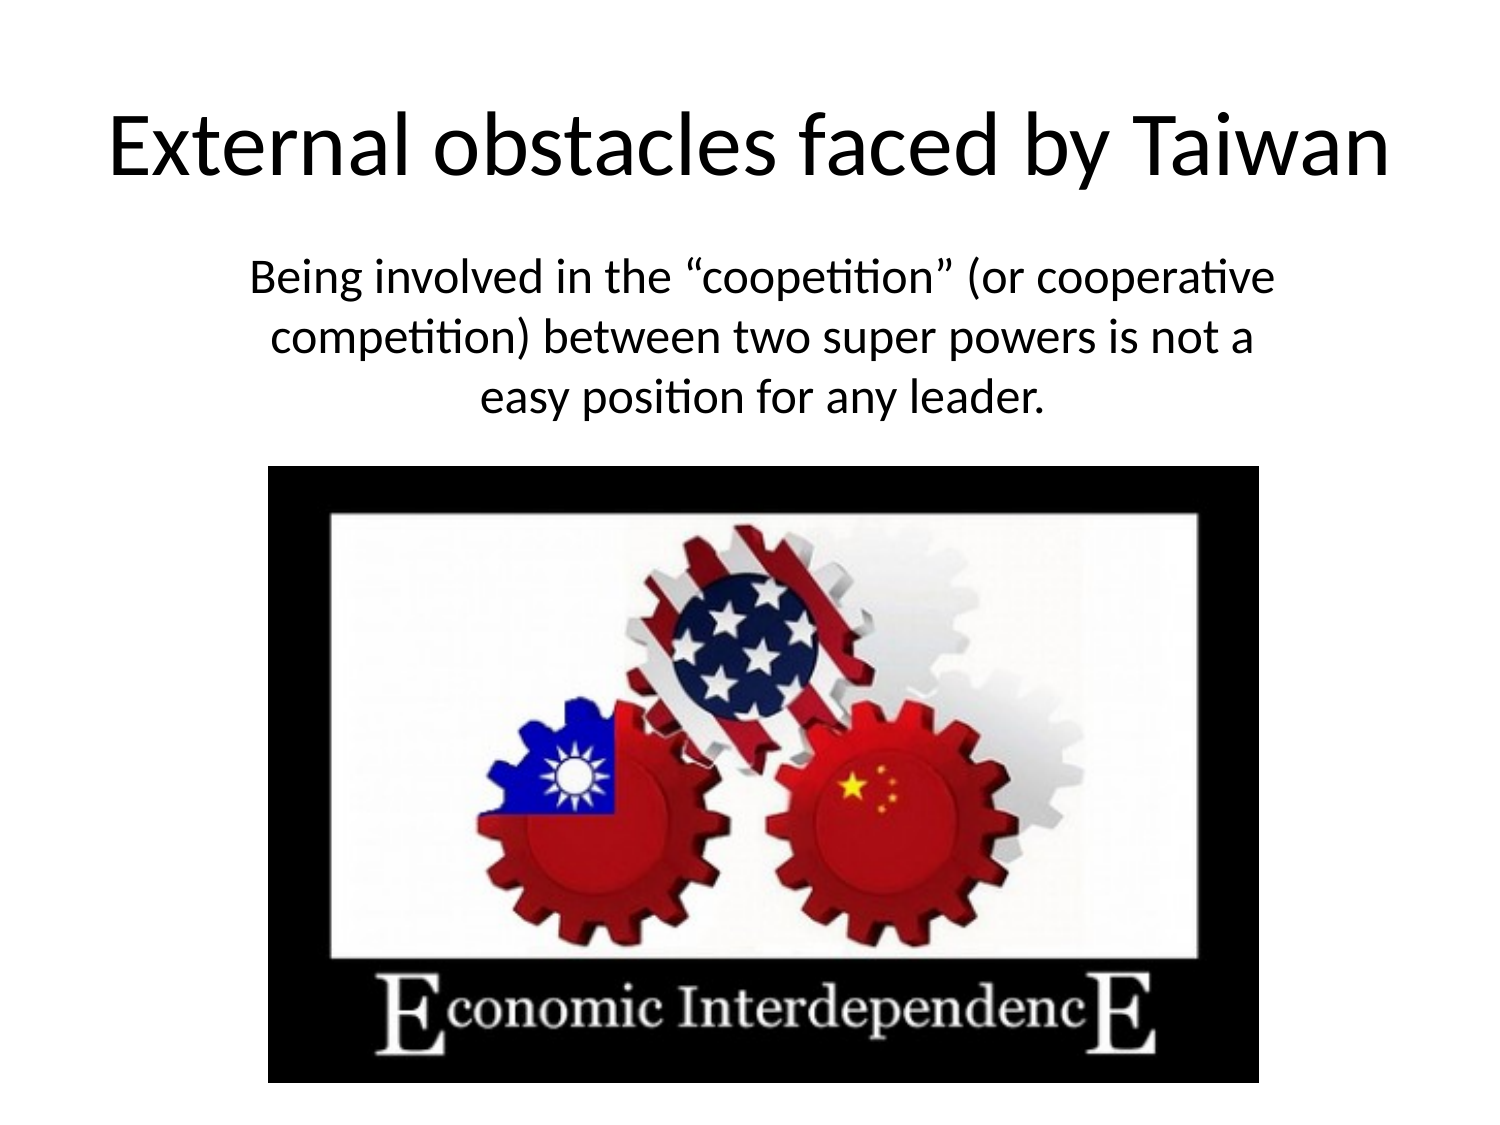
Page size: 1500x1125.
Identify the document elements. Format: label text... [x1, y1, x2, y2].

text_box Being involved in the “coopetition” (or cooperative competition) between two super powers is not a easy position for any leader. [215, 235, 1310, 431]
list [87, 466, 1439, 1083]
title External obstacles faced by Taiwan [75, 45, 1425, 233]
